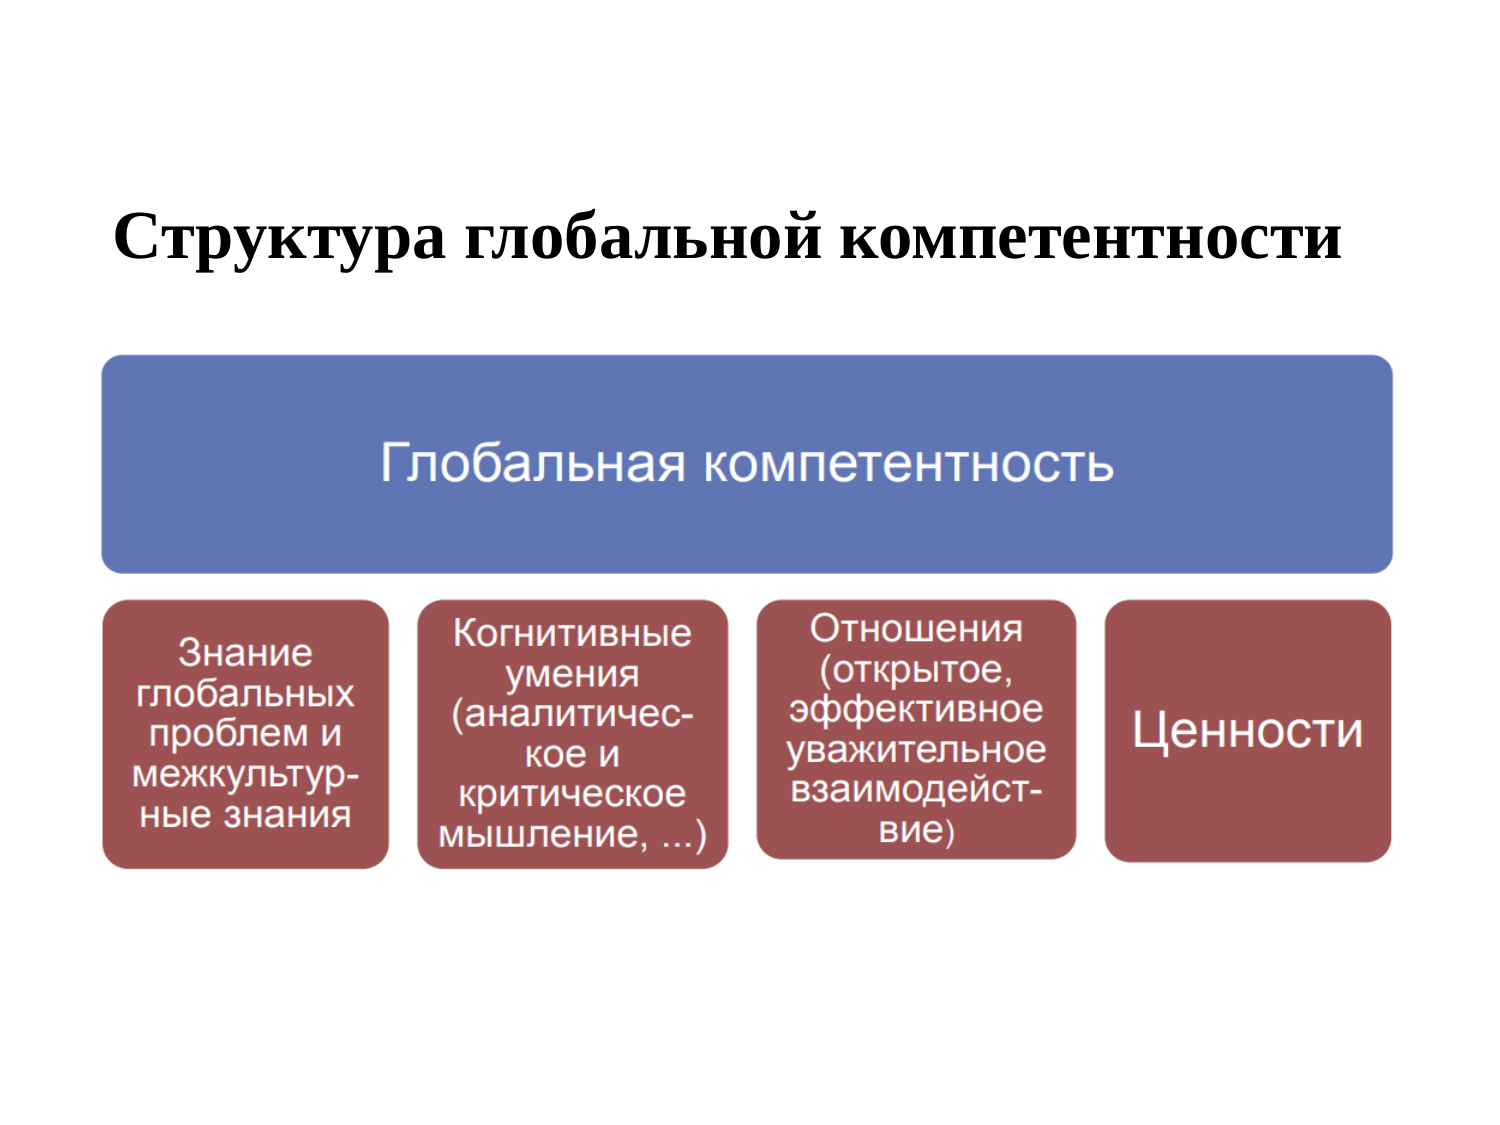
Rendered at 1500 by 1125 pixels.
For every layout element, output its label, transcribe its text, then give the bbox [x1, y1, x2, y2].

title Структура глобальной компетентности [97, 154, 1392, 306]
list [97, 306, 1403, 877]
